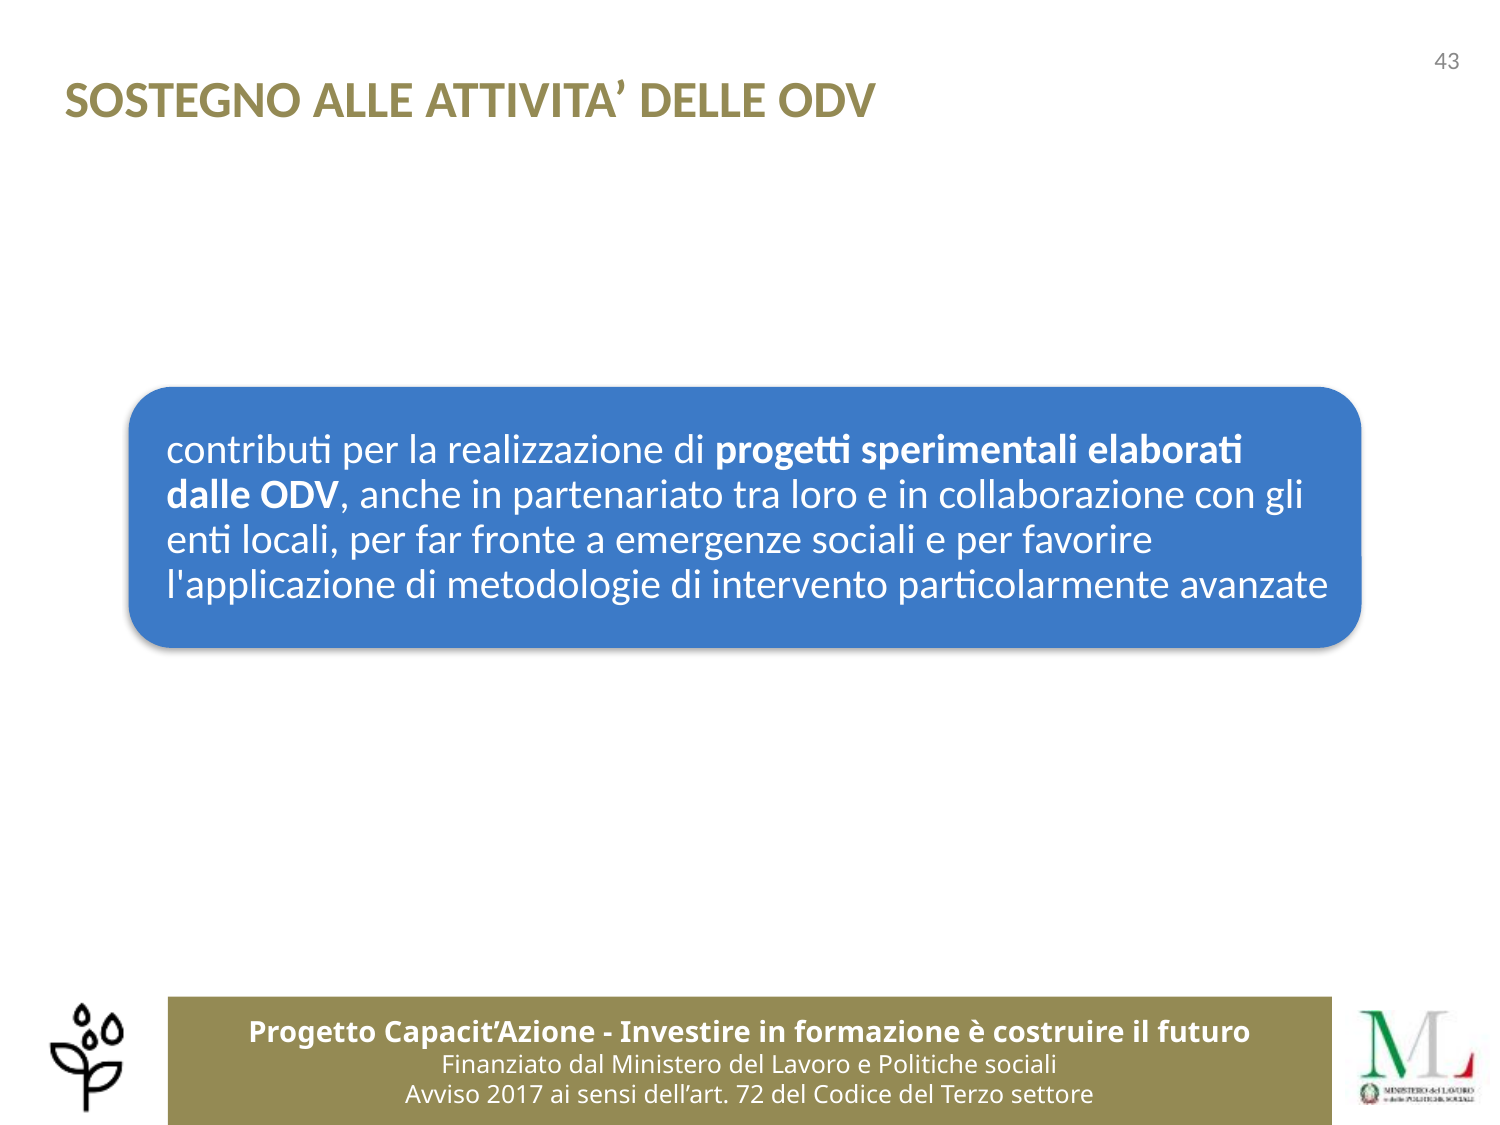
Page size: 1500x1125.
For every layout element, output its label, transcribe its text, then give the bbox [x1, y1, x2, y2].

picture [47, 1002, 129, 1113]
text_box Progetto Capacit’Azione - Investire in formazione è costruire il futuro Finanziato dal Ministero del Lavoro e Politiche sociali Avviso 2017 ai sensi dell’art. 72 del Codice del Terzo settore [166, 994, 1334, 1125]
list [128, 341, 1362, 649]
slide_number 43 [1124, 29, 1475, 90]
title SOSTEGNO ALLE ATTIVITA’ DELLE ODV [49, 49, 908, 144]
picture [1345, 1009, 1491, 1106]
